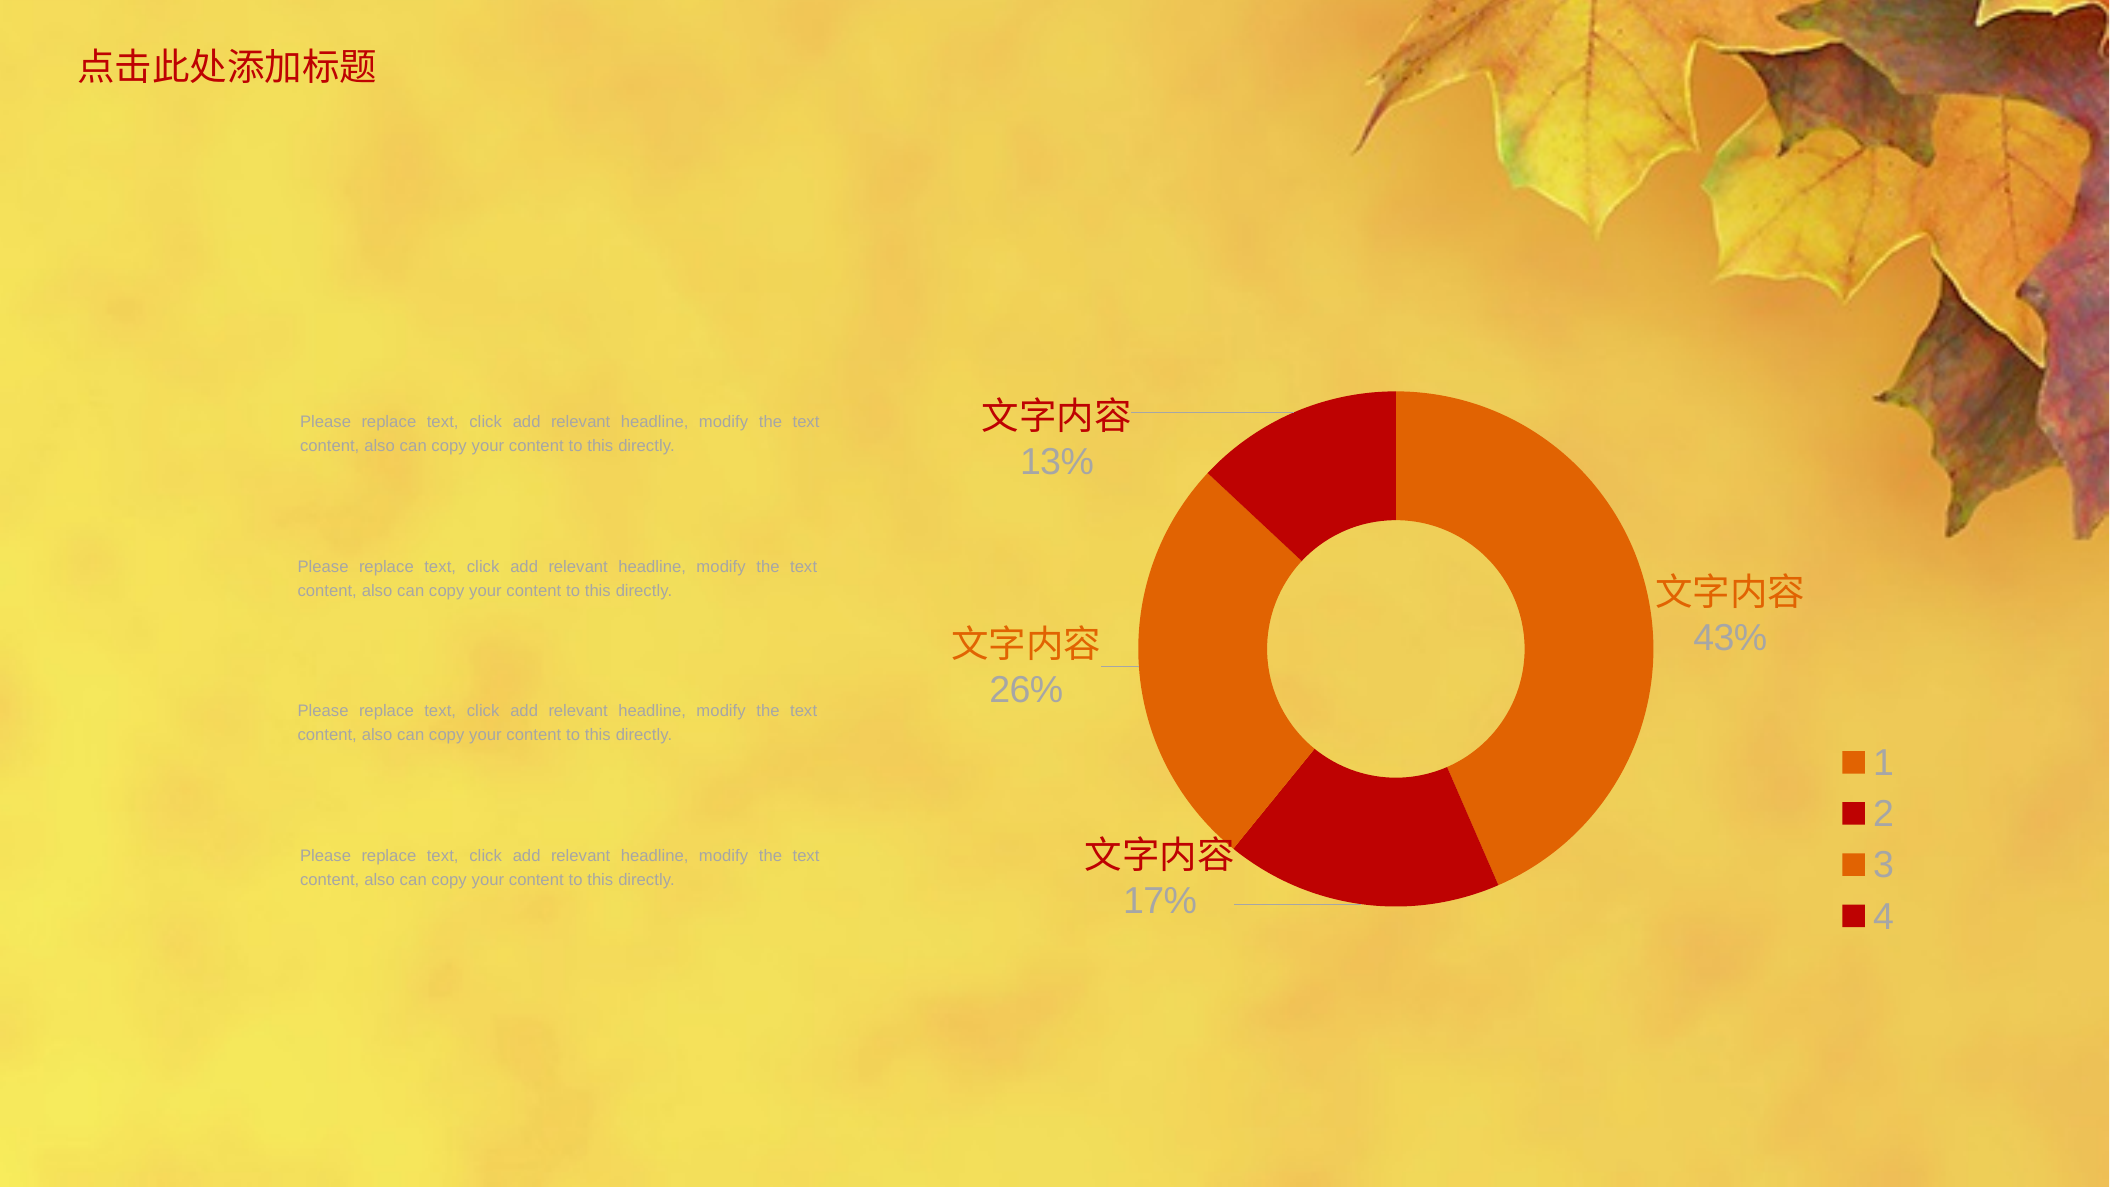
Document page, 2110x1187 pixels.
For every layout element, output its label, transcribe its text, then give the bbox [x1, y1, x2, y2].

picture [0, 0, 2110, 1187]
text_box Please replace text, click add relevant headline, modify the text content, also can copy your content to this directly. [300, 840, 821, 889]
text_box Please replace text, click add relevant headline, modify the text content, also can copy your content to this directly. [297, 696, 819, 744]
text_box Please replace text, click add relevant headline, modify the text content, also can copy your content to this directly. [300, 406, 821, 455]
chart [914, 345, 1964, 961]
text_box Please replace text, click add relevant headline, modify the text content, also can copy your content to this directly. [297, 551, 819, 600]
text_box 点击此处添加标题 [62, 35, 417, 94]
